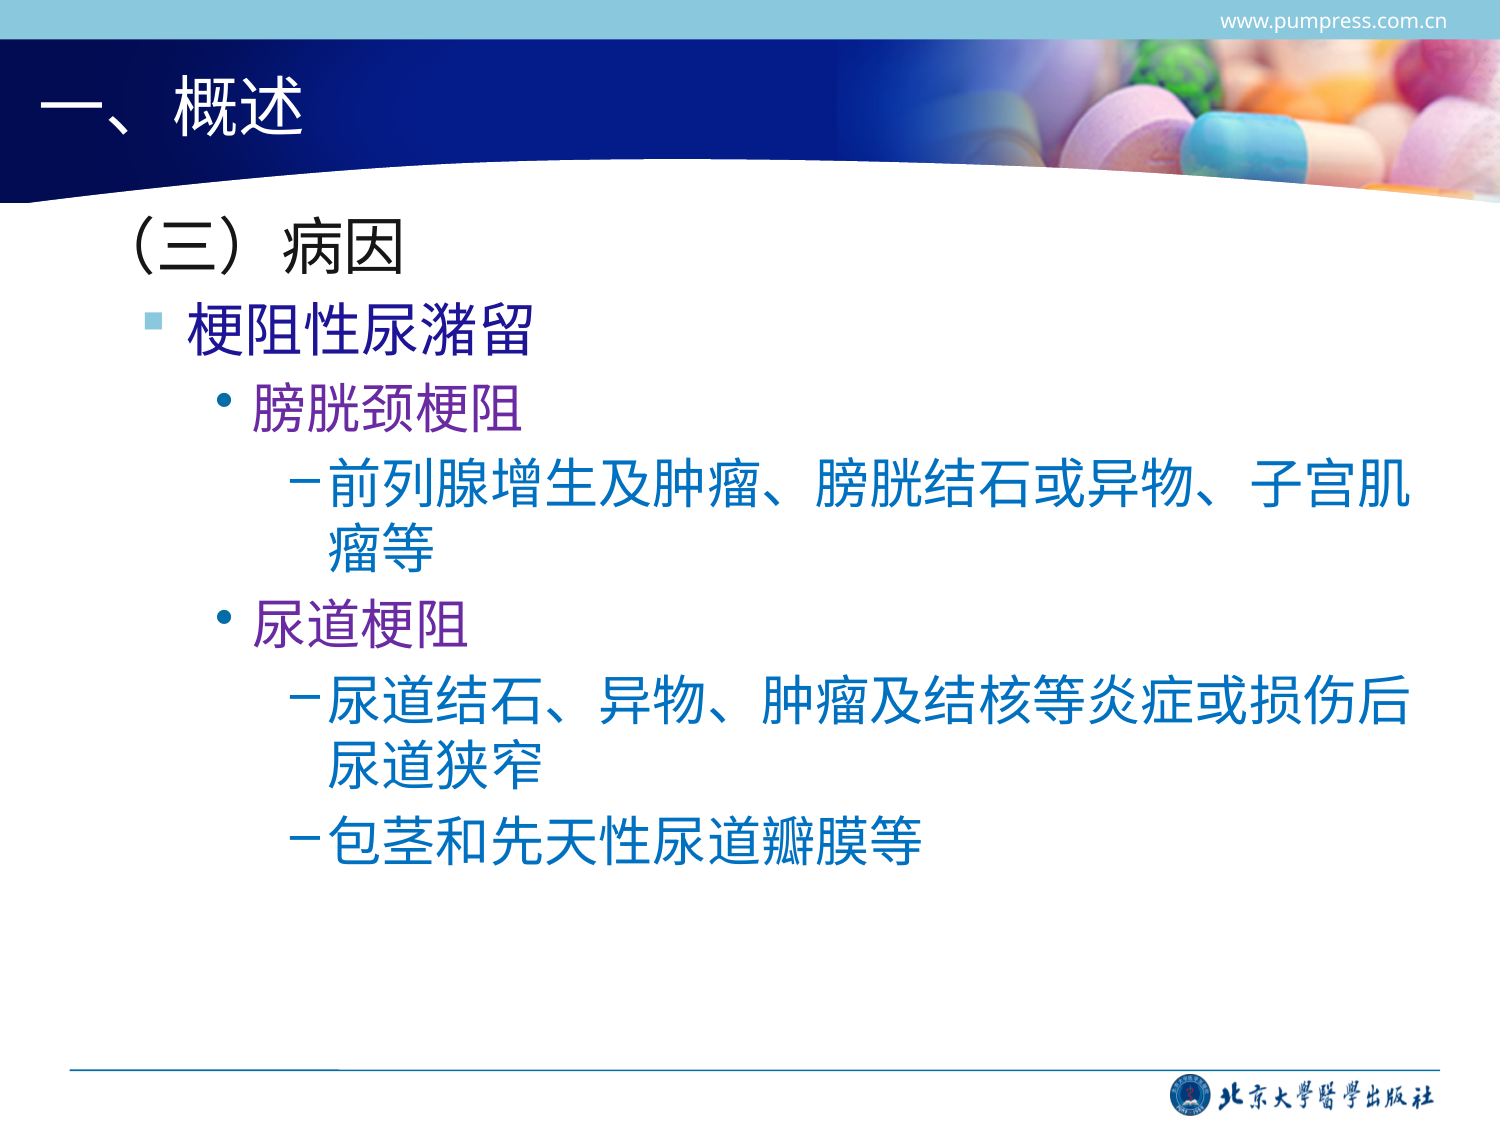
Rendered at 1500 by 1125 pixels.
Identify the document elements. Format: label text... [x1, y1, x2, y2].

slide_number www.pumpress.com.cn [1024, 0, 1463, 38]
picture [1170, 1074, 1436, 1118]
picture [0, 40, 1500, 203]
title 一、概述 [23, 58, 1349, 152]
list （三）病因 梗阻性尿潴留 膀胱颈梗阻 前列腺增生及肿瘤、膀胱结石或异物、子宫肌瘤等 尿道梗阻 尿道结石、异物、肿瘤及结核等炎症或损伤后尿道狭窄 包茎和先天性尿道瓣膜等 [49, 198, 1463, 1026]
